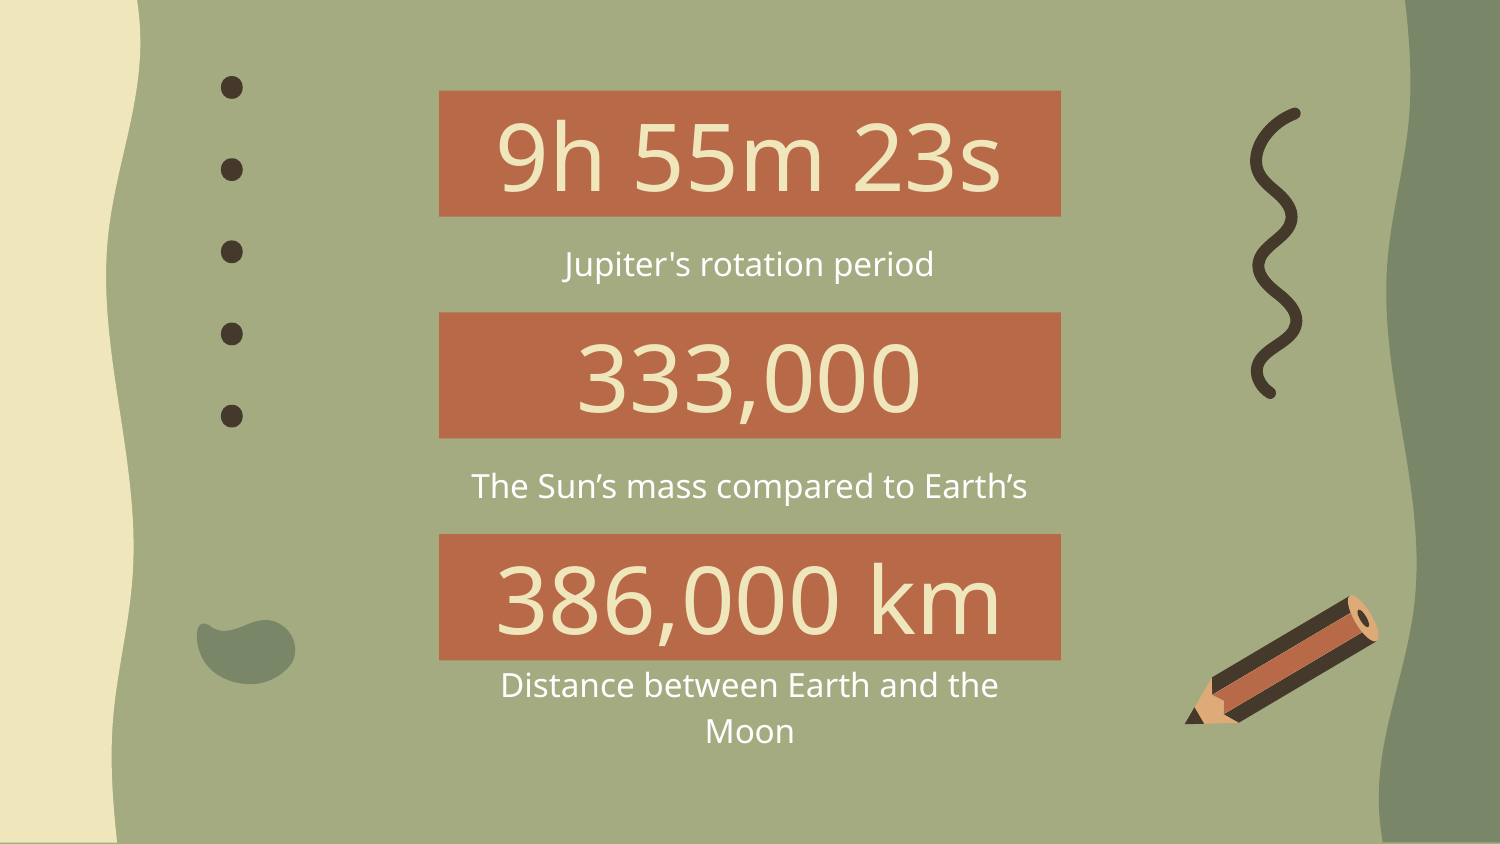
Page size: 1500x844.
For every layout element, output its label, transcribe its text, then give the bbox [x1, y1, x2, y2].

subtitle The Sun’s mass compared to Earth’s [439, 433, 1061, 532]
title 386,000 km [439, 534, 1061, 654]
subtitle Distance between Earth and the Moon [439, 654, 1061, 754]
text_box [220, 76, 243, 99]
text_box [220, 322, 243, 346]
text_box [220, 240, 243, 264]
title 333,000 [439, 312, 1061, 433]
title 9h 55m 23s [439, 90, 1061, 211]
text_box [1250, 107, 1303, 399]
text_box [196, 619, 296, 685]
text_box [220, 404, 243, 428]
text_box [220, 158, 243, 181]
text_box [1219, 558, 1340, 761]
subtitle Jupiter's rotation period [439, 211, 1061, 310]
